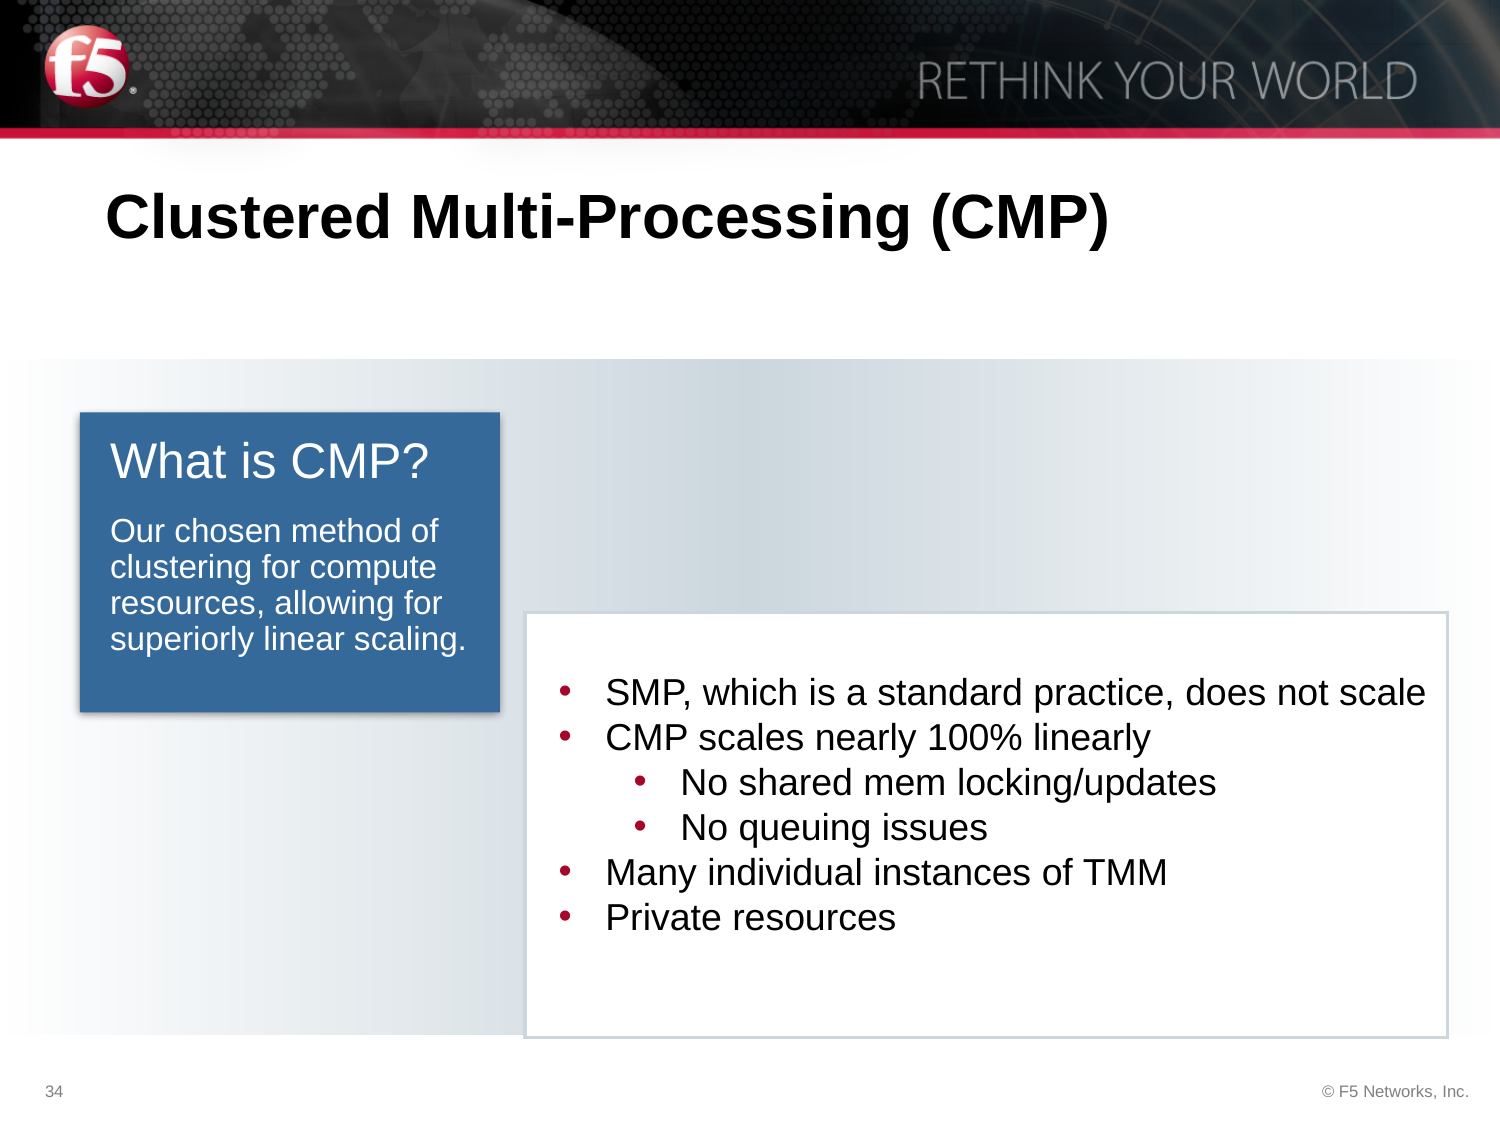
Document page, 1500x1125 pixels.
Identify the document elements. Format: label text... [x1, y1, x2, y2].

text_box SMP, which is a standard practice, does not scale CMP scales nearly 100% linearly No shared mem locking/updates No queuing issues Many individual instances of TMM Private resources [523, 611, 1449, 1039]
text_box [0, 358, 1500, 1036]
picture [0, 1036, 1500, 1125]
picture [0, 0, 1500, 358]
text_box What is CMP? Our chosen method of clustering for compute resources, allowing for superiorly linear scaling. [79, 411, 501, 713]
title Clustered Multi-Processing (CMP) [104, 179, 1396, 331]
